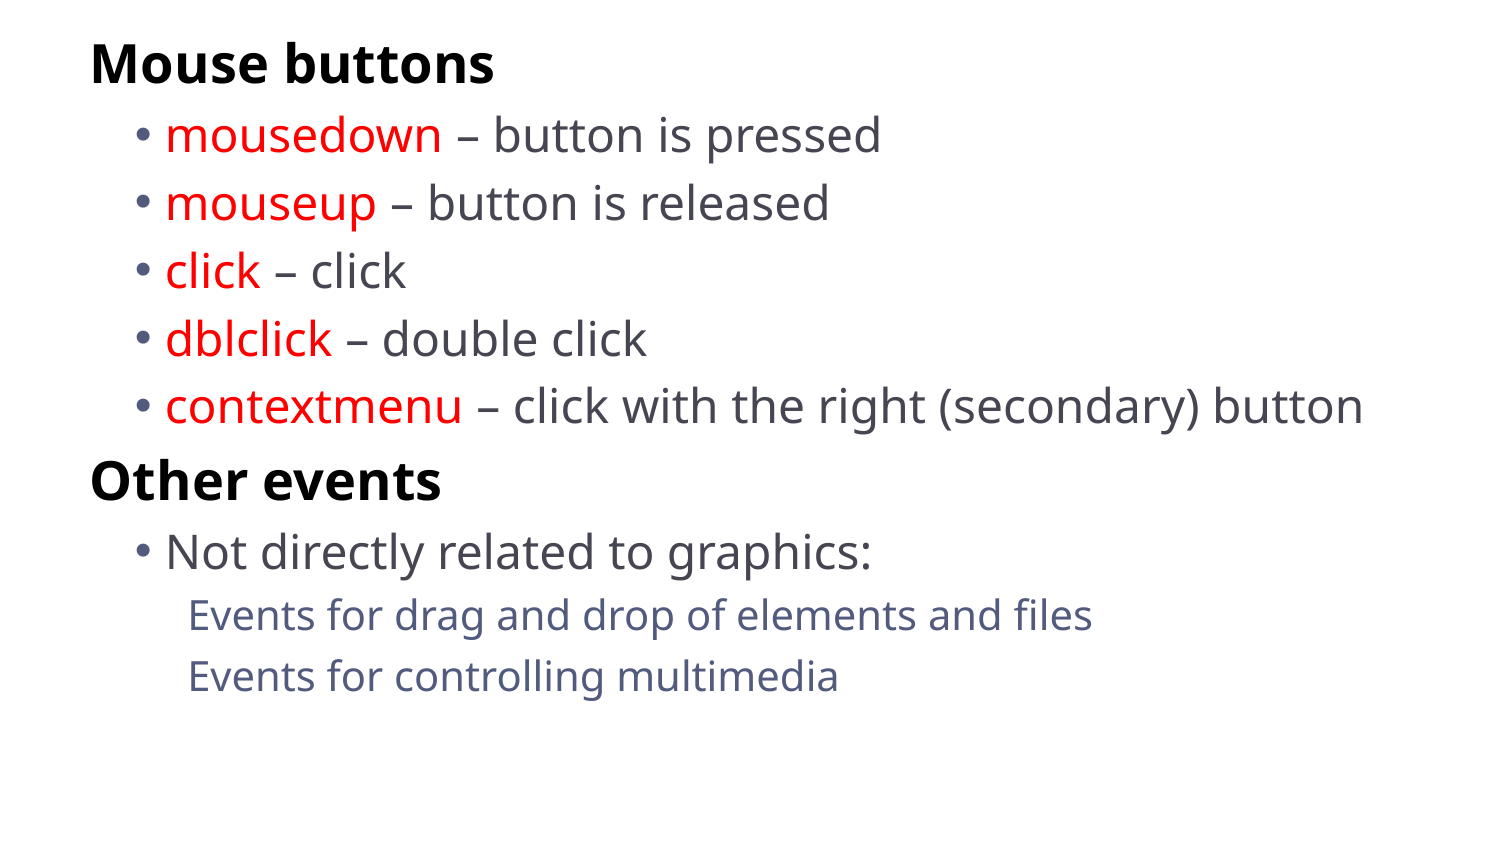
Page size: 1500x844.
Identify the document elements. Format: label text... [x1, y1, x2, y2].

list Mouse buttons mousedown – button is pressed mouseup – button is released click – click dblclick – double click contextmenu – click with the right (secondary) button Other events Not directly related to graphics: Events for drag and drop of elements and files Events for controlling multimedia [75, 21, 1475, 835]
